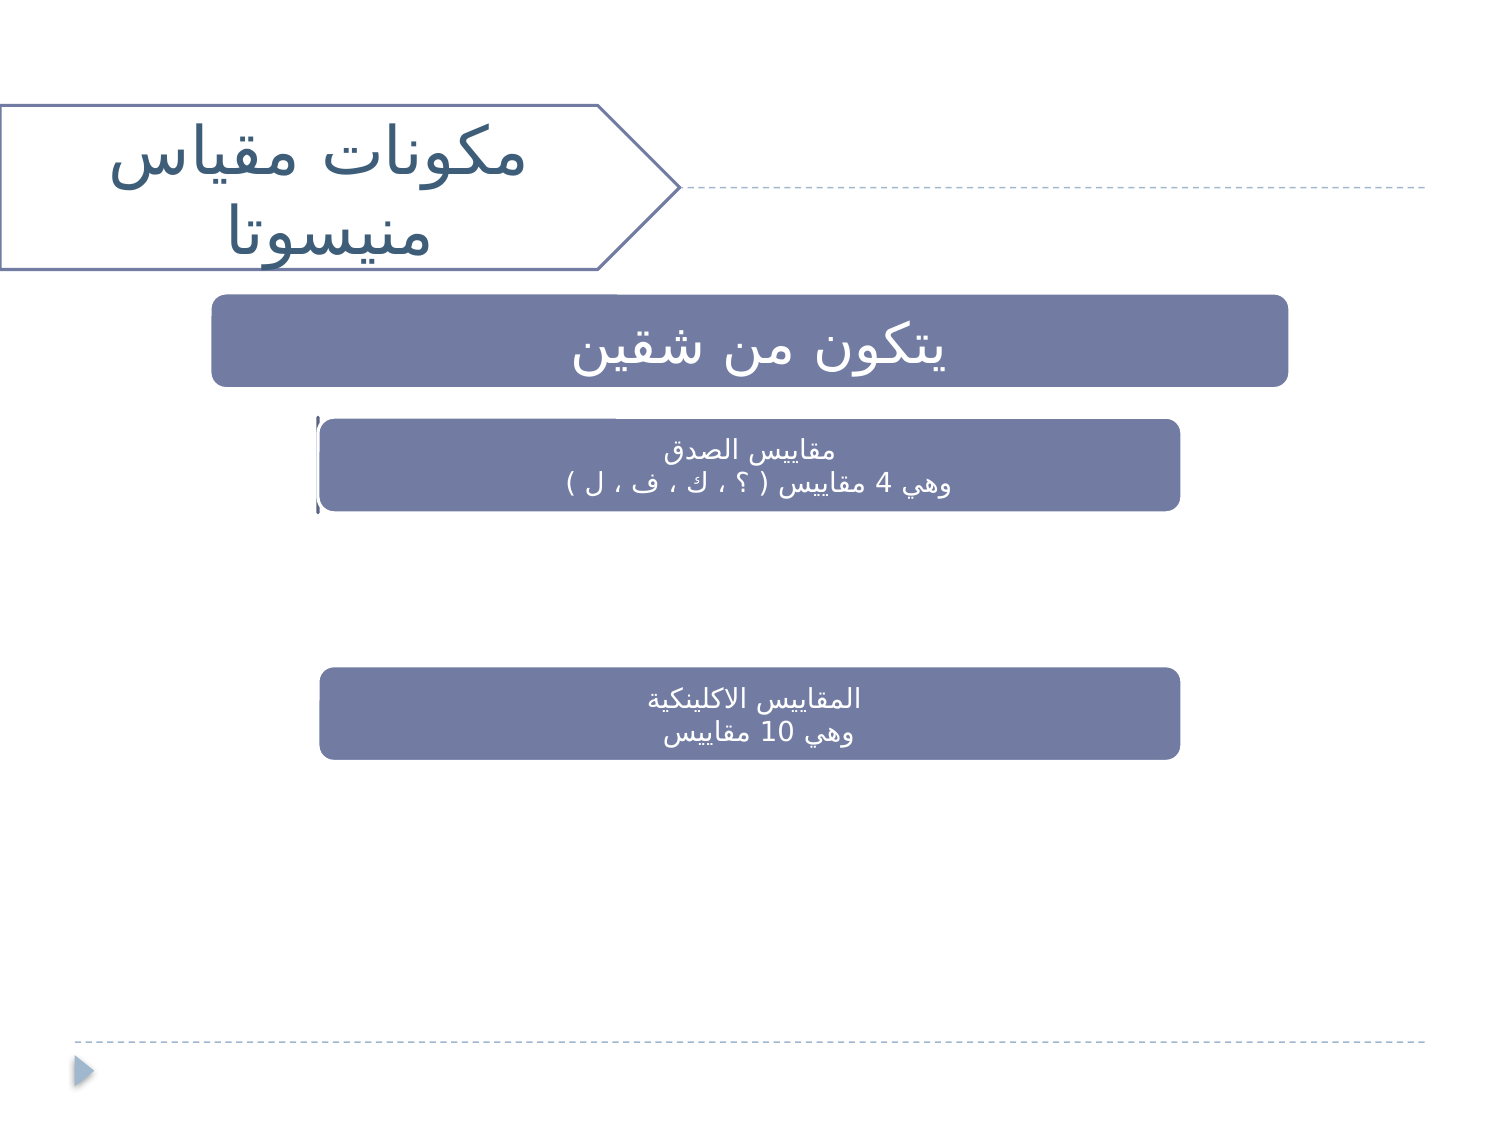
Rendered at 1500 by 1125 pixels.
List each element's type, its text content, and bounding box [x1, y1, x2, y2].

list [74, 292, 1426, 1011]
text_box مكونات مقياس منيسوتا [0, 103, 681, 272]
